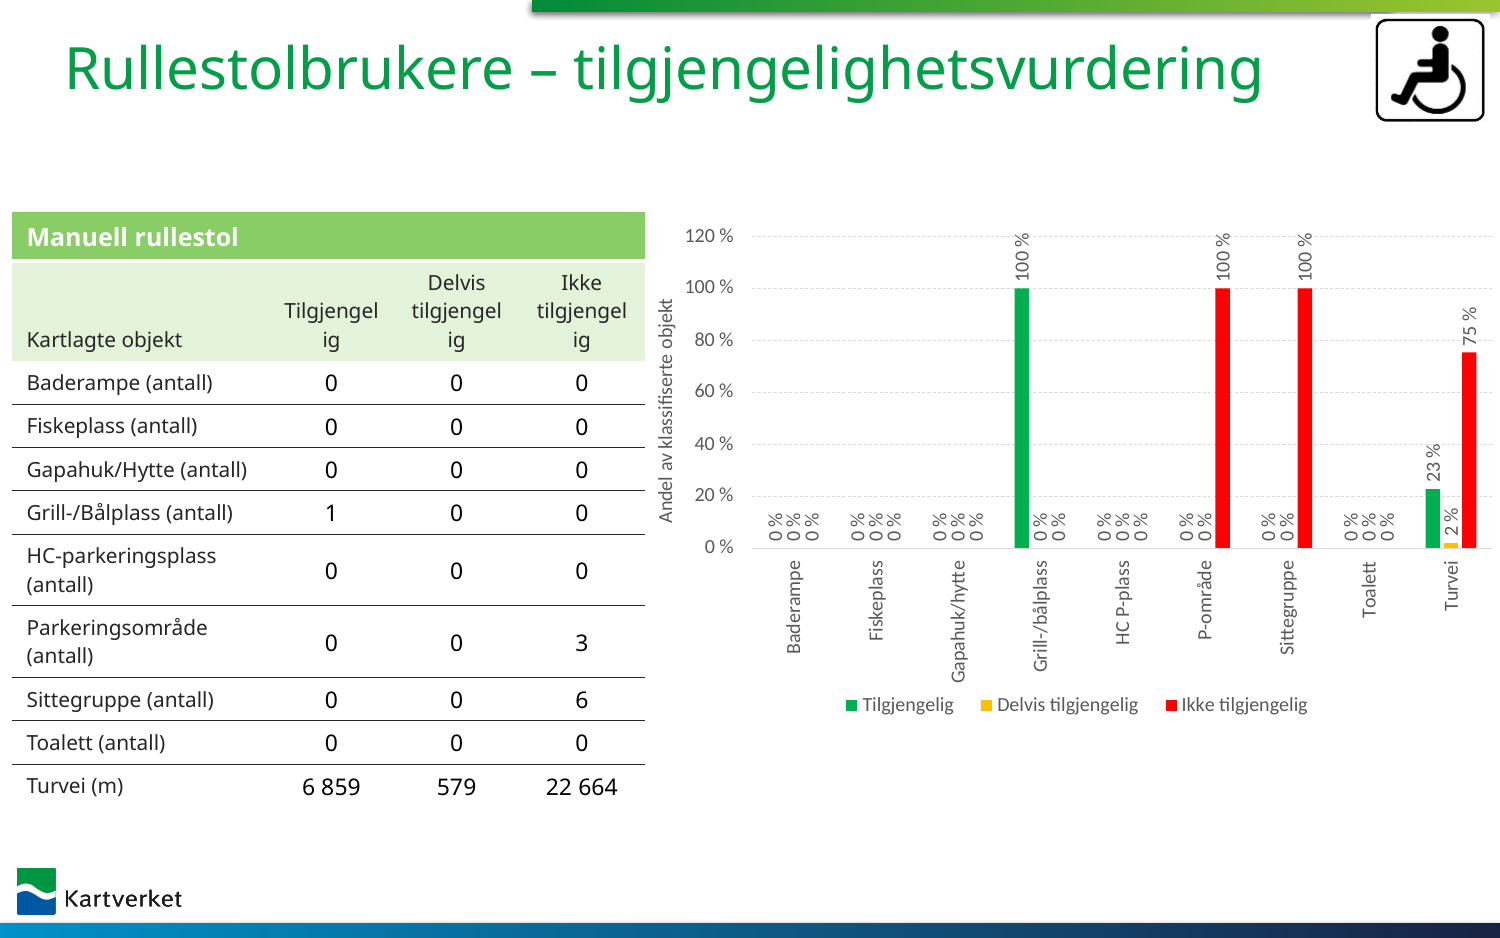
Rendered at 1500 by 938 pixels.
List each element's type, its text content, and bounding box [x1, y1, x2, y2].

table_cell 0 [394, 405, 519, 447]
table_cell 3 [519, 606, 638, 677]
table_cell Sittegruppe (antall) [12, 678, 269, 720]
picture [643, 218, 1500, 728]
table_cell Parkeringsområde (antall) [12, 606, 269, 677]
table_cell 0 [394, 361, 519, 404]
table_cell Delvis tilgjengelig [394, 263, 519, 361]
table_cell 0 [269, 678, 394, 720]
table_cell 0 [269, 721, 394, 764]
picture [1371, 13, 1491, 127]
table_cell 0 [394, 535, 519, 605]
table_cell Gapahuk/Hytte (antall) [12, 448, 269, 490]
table_cell 22 664 [519, 765, 645, 807]
table_header Manuell rullestol [12, 212, 645, 259]
table_cell 0 [269, 606, 394, 677]
table_cell HC-parkeringsplass (antall) [12, 535, 269, 605]
table_cell 1 [269, 491, 394, 534]
table_cell Kartlagte objekt [12, 263, 269, 361]
table_cell 0 [519, 491, 638, 534]
table_cell Baderampe (antall) [12, 361, 269, 404]
table_cell 0 [519, 448, 638, 490]
table_cell 0 [519, 535, 638, 605]
table_cell Grill-/Bålplass (antall) [12, 491, 269, 534]
table_cell Ikke tilgjengelig [519, 263, 638, 361]
table_cell Tilgjengelig [269, 263, 394, 361]
table_cell 6 [519, 678, 638, 720]
text_box Rullestolbrukere – tilgjengelighetsvurdering [49, 12, 1372, 109]
table_cell 0 [269, 535, 394, 605]
table_cell 0 [394, 491, 519, 534]
table_cell 0 [394, 678, 519, 720]
table_cell 0 [519, 361, 638, 404]
table_cell 0 [394, 721, 519, 764]
table_cell 0 [394, 448, 519, 490]
table_cell 0 [519, 721, 645, 764]
table_cell 0 [269, 361, 394, 404]
table_cell Turvei (m) [12, 765, 269, 807]
table_cell 0 [394, 606, 519, 677]
table_cell 0 [269, 448, 394, 490]
table_cell 0 [519, 405, 638, 447]
table_cell 579 [394, 765, 519, 807]
table_cell Toalett (antall) [12, 721, 269, 764]
table_cell Fiskeplass (antall) [12, 405, 269, 447]
table_cell 0 [269, 405, 394, 447]
table_cell 6 859 [269, 765, 394, 807]
